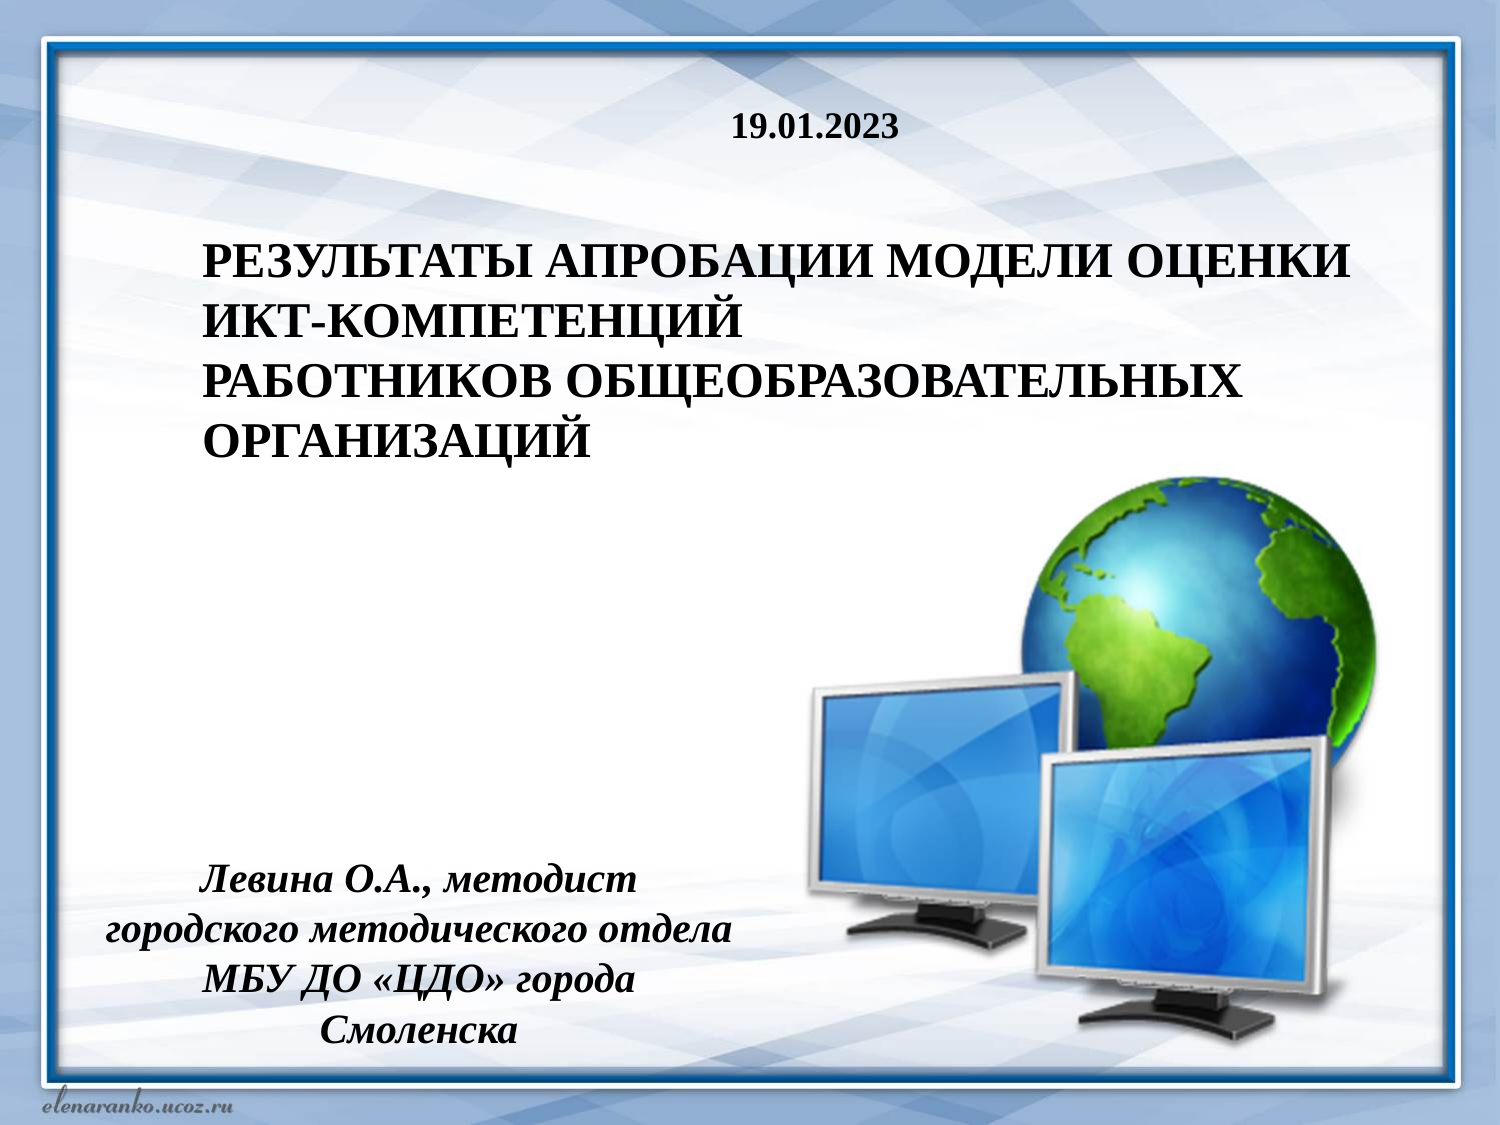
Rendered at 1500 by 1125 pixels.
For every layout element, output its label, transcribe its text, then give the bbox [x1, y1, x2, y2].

picture [0, 0, 1500, 1125]
text_box РЕЗУЛЬТАТЫ АПРОБАЦИИ МОДЕЛИ ОЦЕНКИ ИКТ-КОМПЕТЕНЦИЙ РАБОТНИКОВ ОБЩЕОБРАЗОВАТЕЛЬНЫХ ОРГАНИЗАЦИЙ [187, 187, 1383, 507]
subtitle Левина О.А., методист городского методического отдела МБУ ДО «ЦДО» города Смоленска [88, 843, 750, 953]
text_box 19.01.2023 [715, 93, 915, 154]
